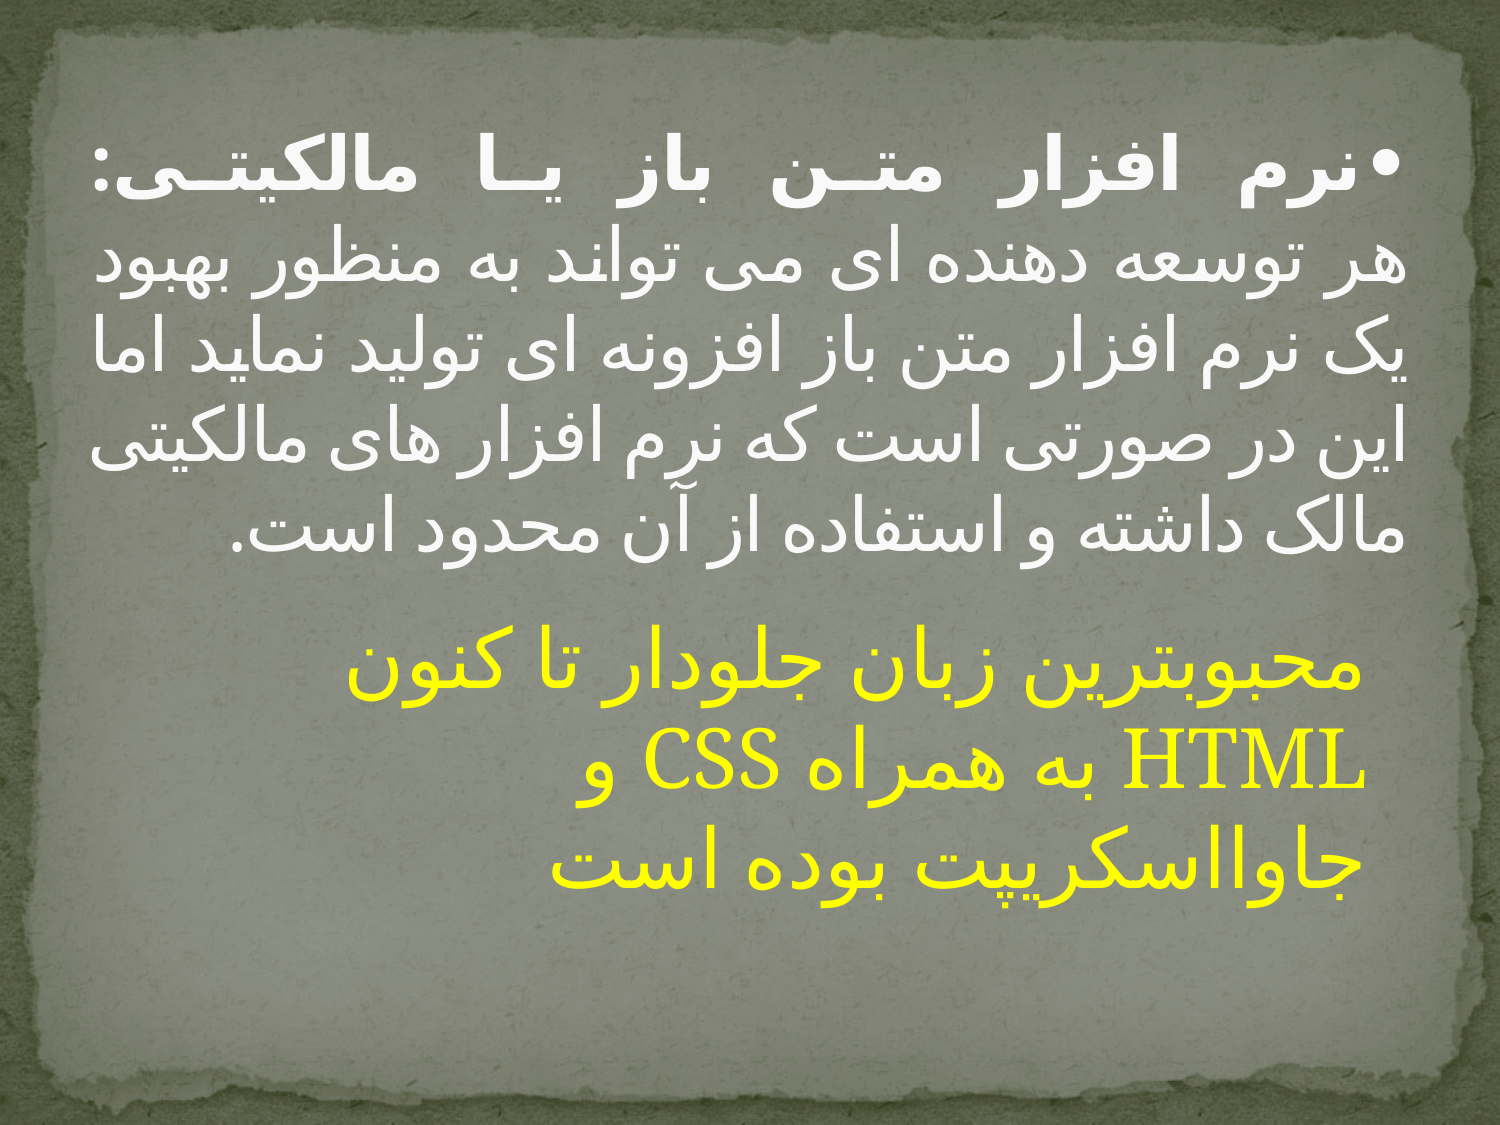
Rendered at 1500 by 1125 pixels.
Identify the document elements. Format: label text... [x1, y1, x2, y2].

title •نرم افزار متن باز یا مالکیتی: هر توسعه دهنده ای می تواند به منظور بهبود یک نرم افزار متن باز افزونه ای تولید نماید اما این در صورتی است که نرم افزار های مالکیتی مالک داشته و استفاده از آن محدود است. [74, 24, 1425, 575]
text_box محبوبترین زبان جلودار تا کنون HTML به همراه CSS و جاوااسکریپت بوده است [163, 597, 1383, 913]
